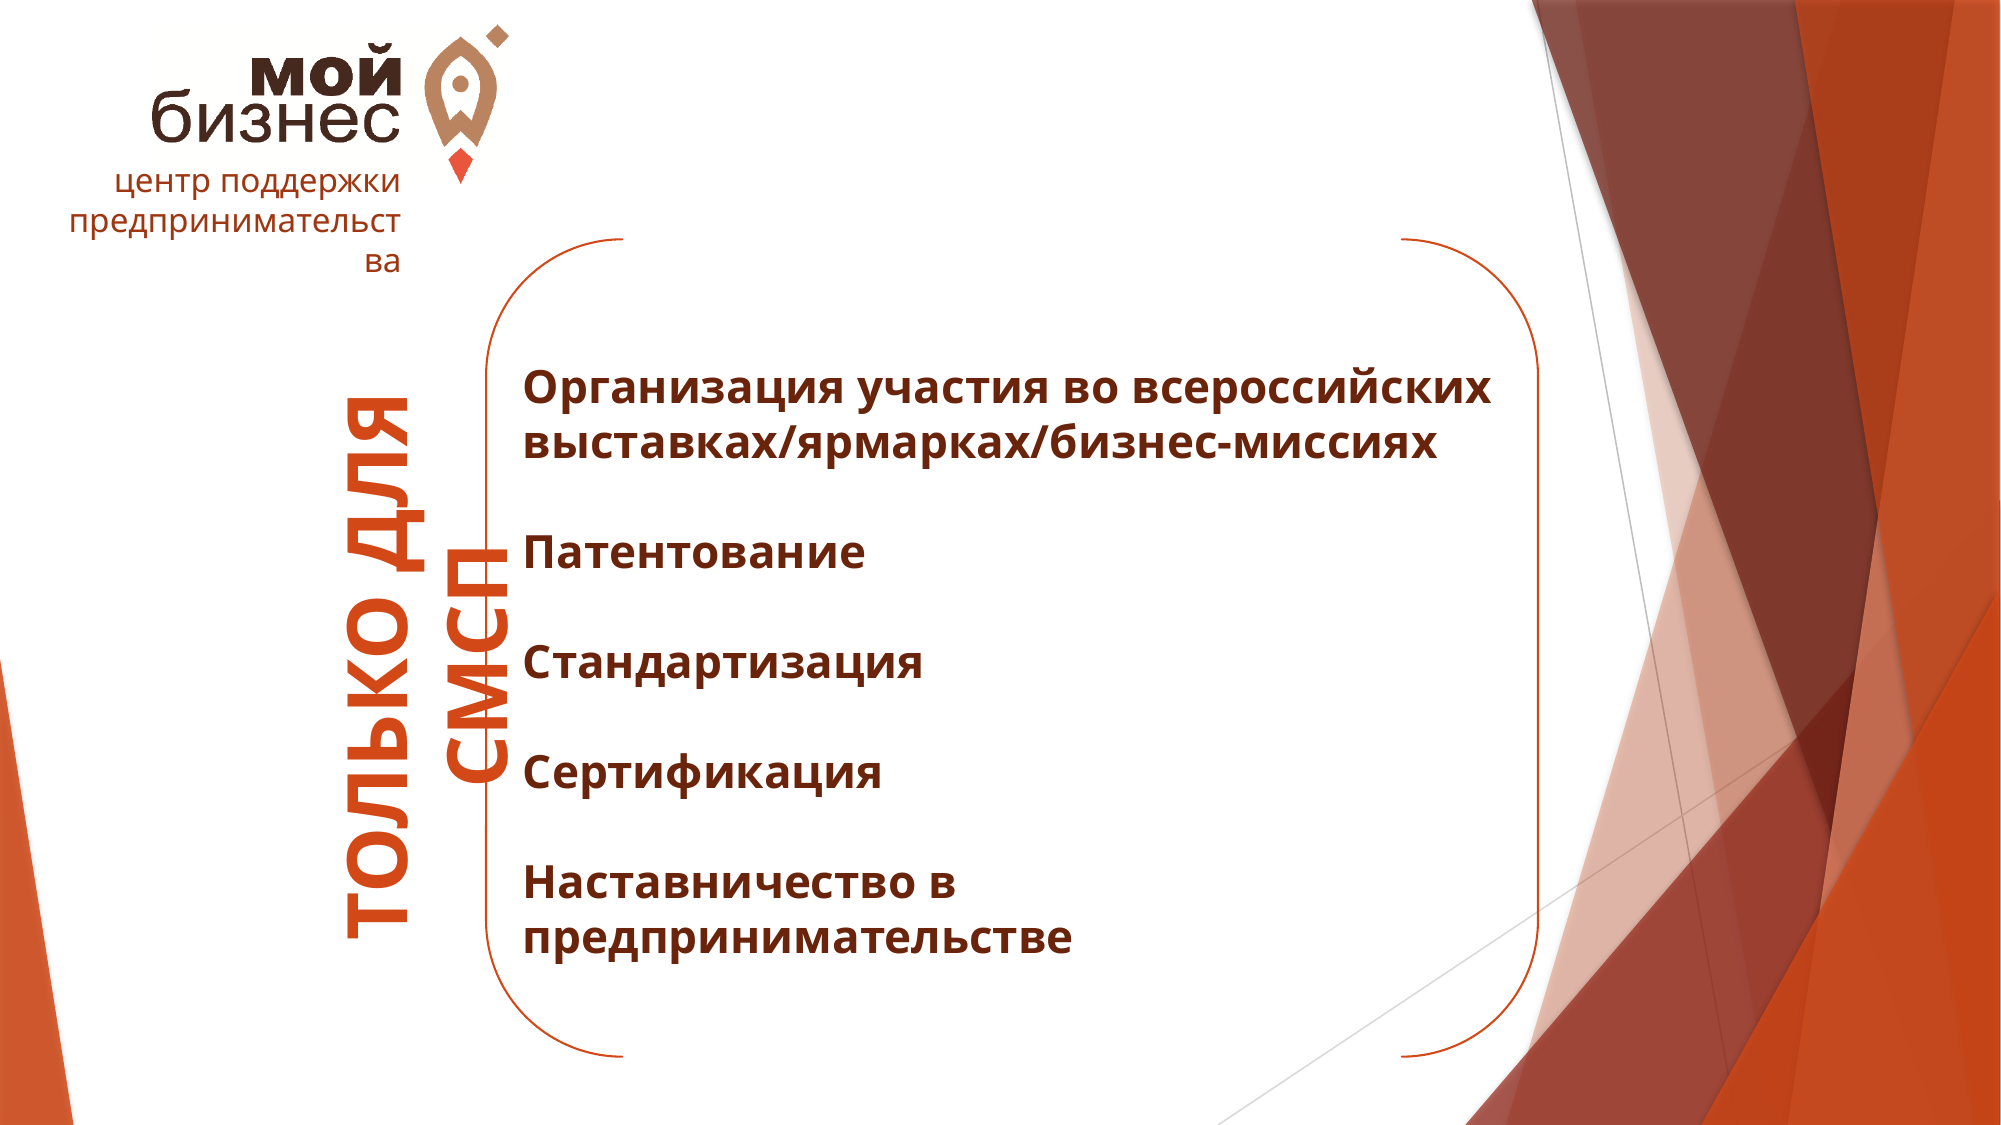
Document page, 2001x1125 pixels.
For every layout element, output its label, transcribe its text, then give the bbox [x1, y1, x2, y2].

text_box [485, 238, 1539, 1058]
text_box ТОЛЬКО ДЛЯ СМСП [316, 248, 532, 1084]
text_box центр поддержки предпринимательства [35, 152, 417, 287]
picture [151, 23, 509, 185]
